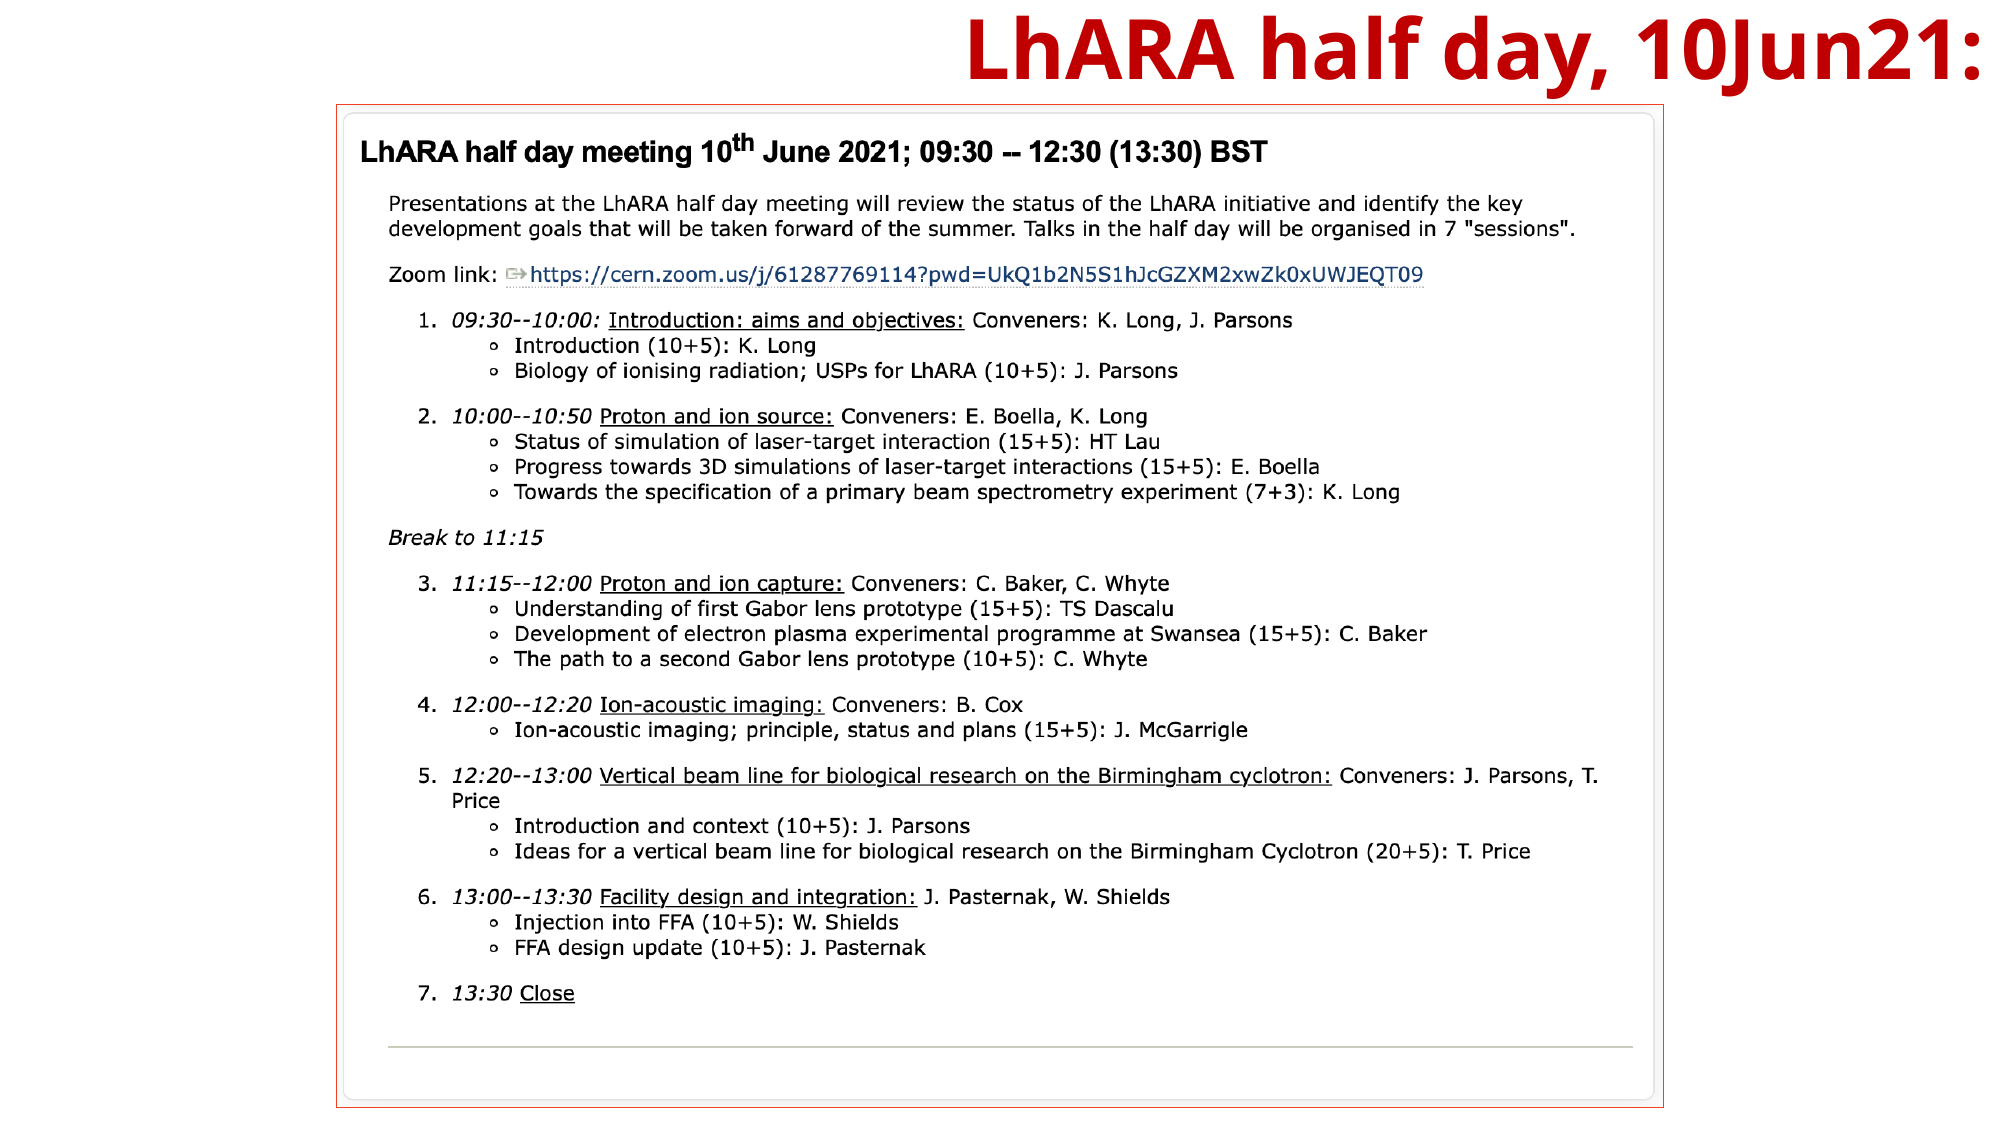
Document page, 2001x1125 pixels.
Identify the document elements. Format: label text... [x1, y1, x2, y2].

picture [336, 104, 1664, 1108]
title LhARA half day, 10Jun21: [0, 0, 2000, 105]
